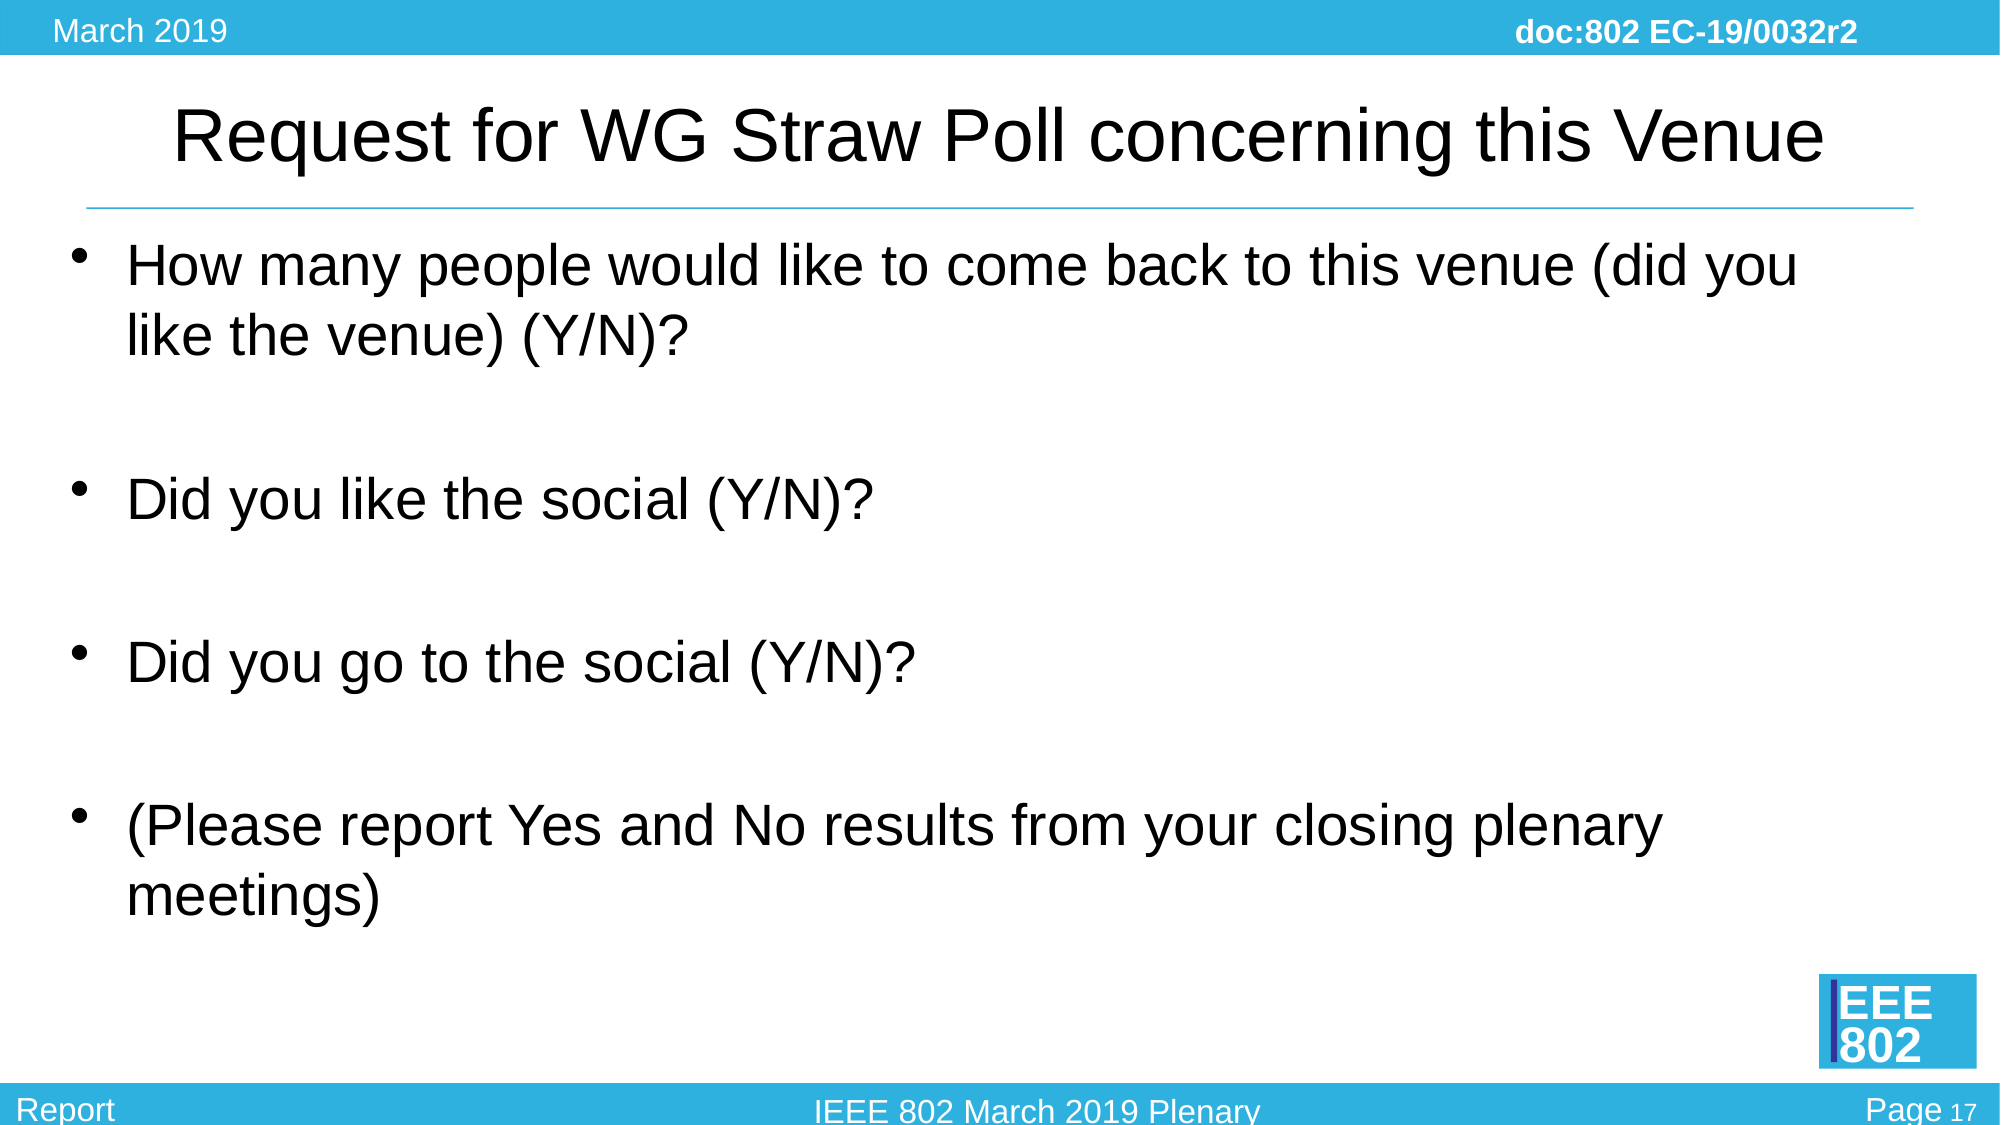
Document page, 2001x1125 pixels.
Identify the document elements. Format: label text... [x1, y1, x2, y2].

title Request for WG Straw Poll concerning this Venue [99, 66, 1900, 197]
list How many people would like to come back to this venue (did you like the venue) (Y/N)? Did you like the social (Y/N)? Did you go to the social (Y/N)? (Please report Yes and No results from your closing plenary meetings) [54, 220, 1855, 1059]
